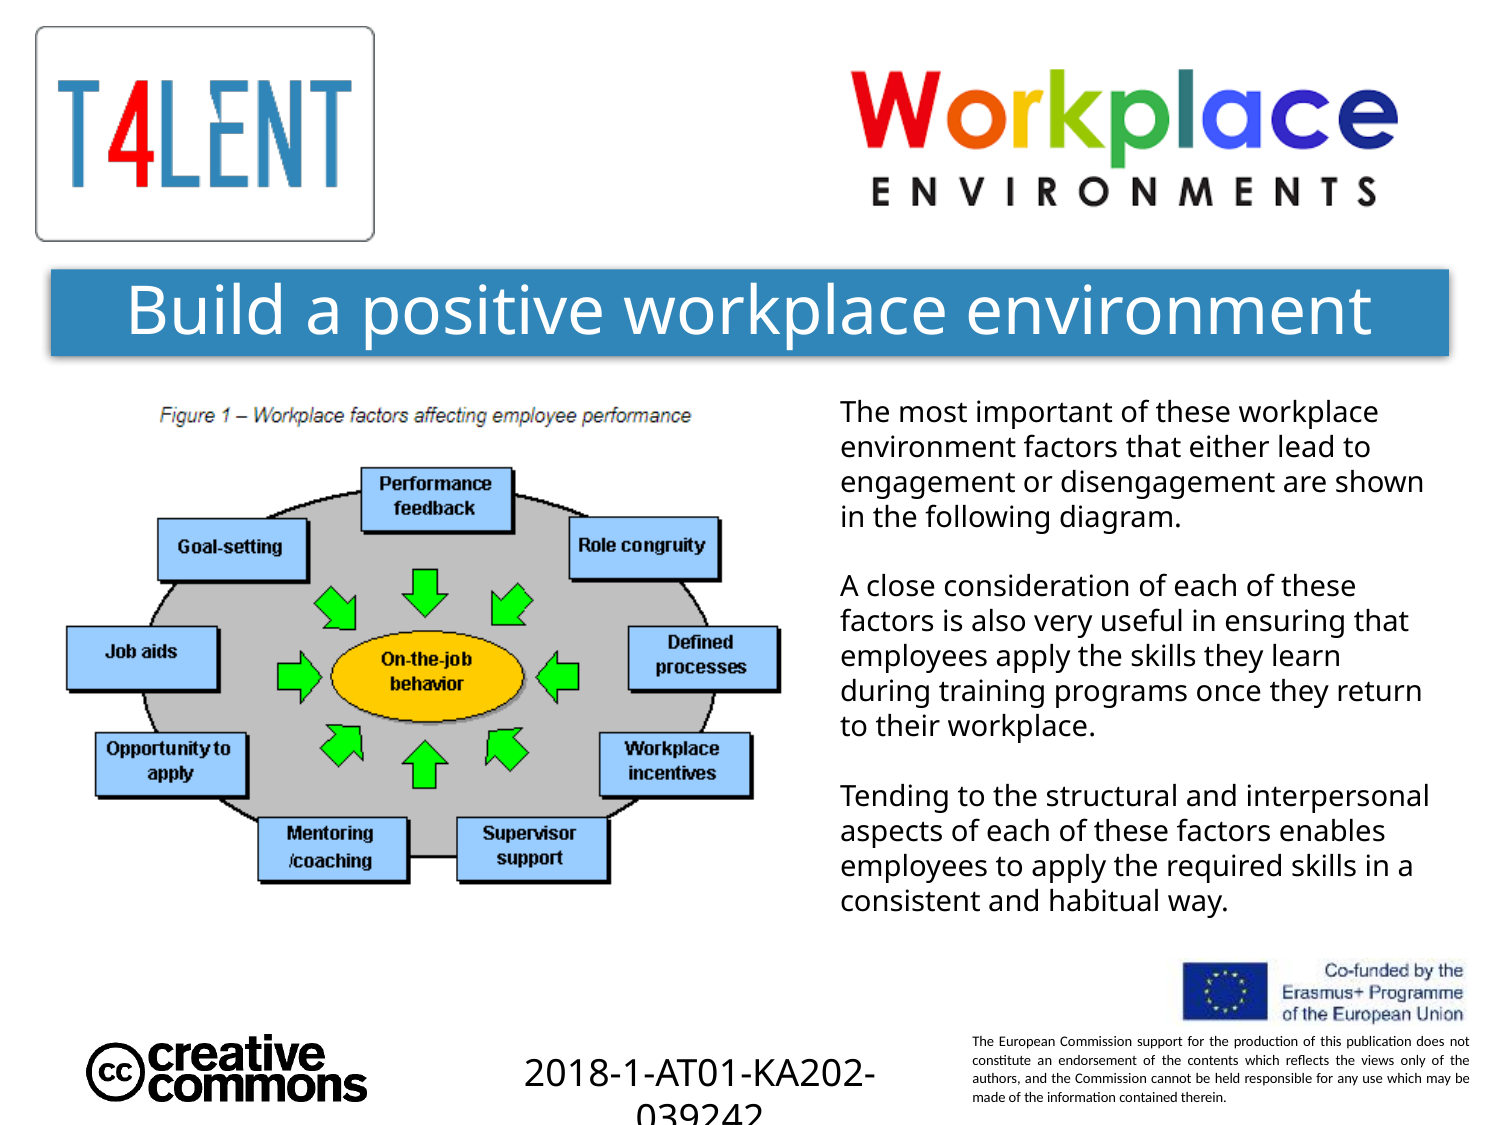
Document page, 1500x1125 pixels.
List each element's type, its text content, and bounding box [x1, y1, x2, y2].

text_box The most important of these workplace environment factors that either lead to engagement or disengagement are shown in the following diagram. A close consideration of each of these factors is also very useful in ensuring that employees apply the skills they learn during training programs once they return to their workplace. Tending to the structural and interpersonal aspects of each of these factors enables employees to apply the required skills in a consistent and habitual way. [825, 385, 1451, 945]
picture [41, 398, 868, 918]
picture [837, 53, 1412, 227]
picture [85, 1034, 367, 1102]
text_box 2018-1-AT01-KA202-039242 [454, 1040, 946, 1102]
title Build a positive workplace environment [51, 269, 1449, 357]
picture [35, 26, 375, 242]
picture [1166, 958, 1478, 1026]
